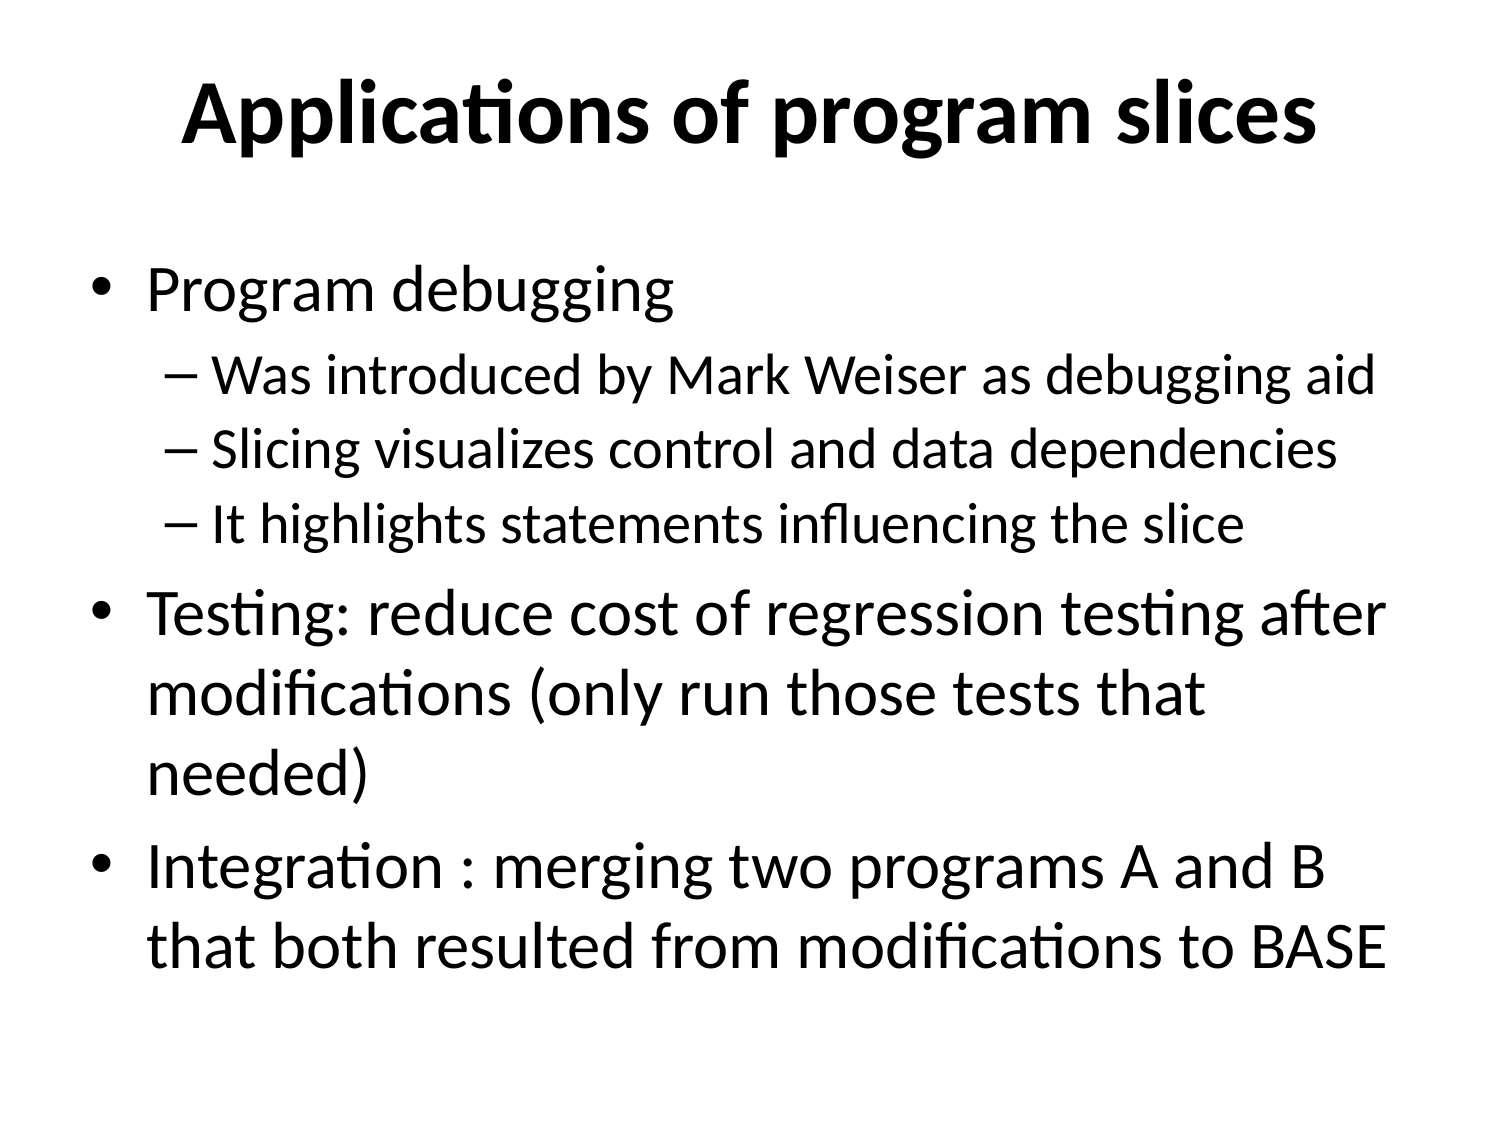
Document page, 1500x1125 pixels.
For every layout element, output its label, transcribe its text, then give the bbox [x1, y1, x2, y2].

text_box Applications of program slices [74, 45, 1425, 200]
text_box Program debugging Was introduced by Mark Weiser as debugging aid Slicing visualizes control and data dependencies It highlights statements influencing the slice Testing: reduce cost of regression testing after modifications (only run those tests that needed) Integration : merging two programs A and B that both resulted from modifications to BASE [74, 237, 1425, 1063]
